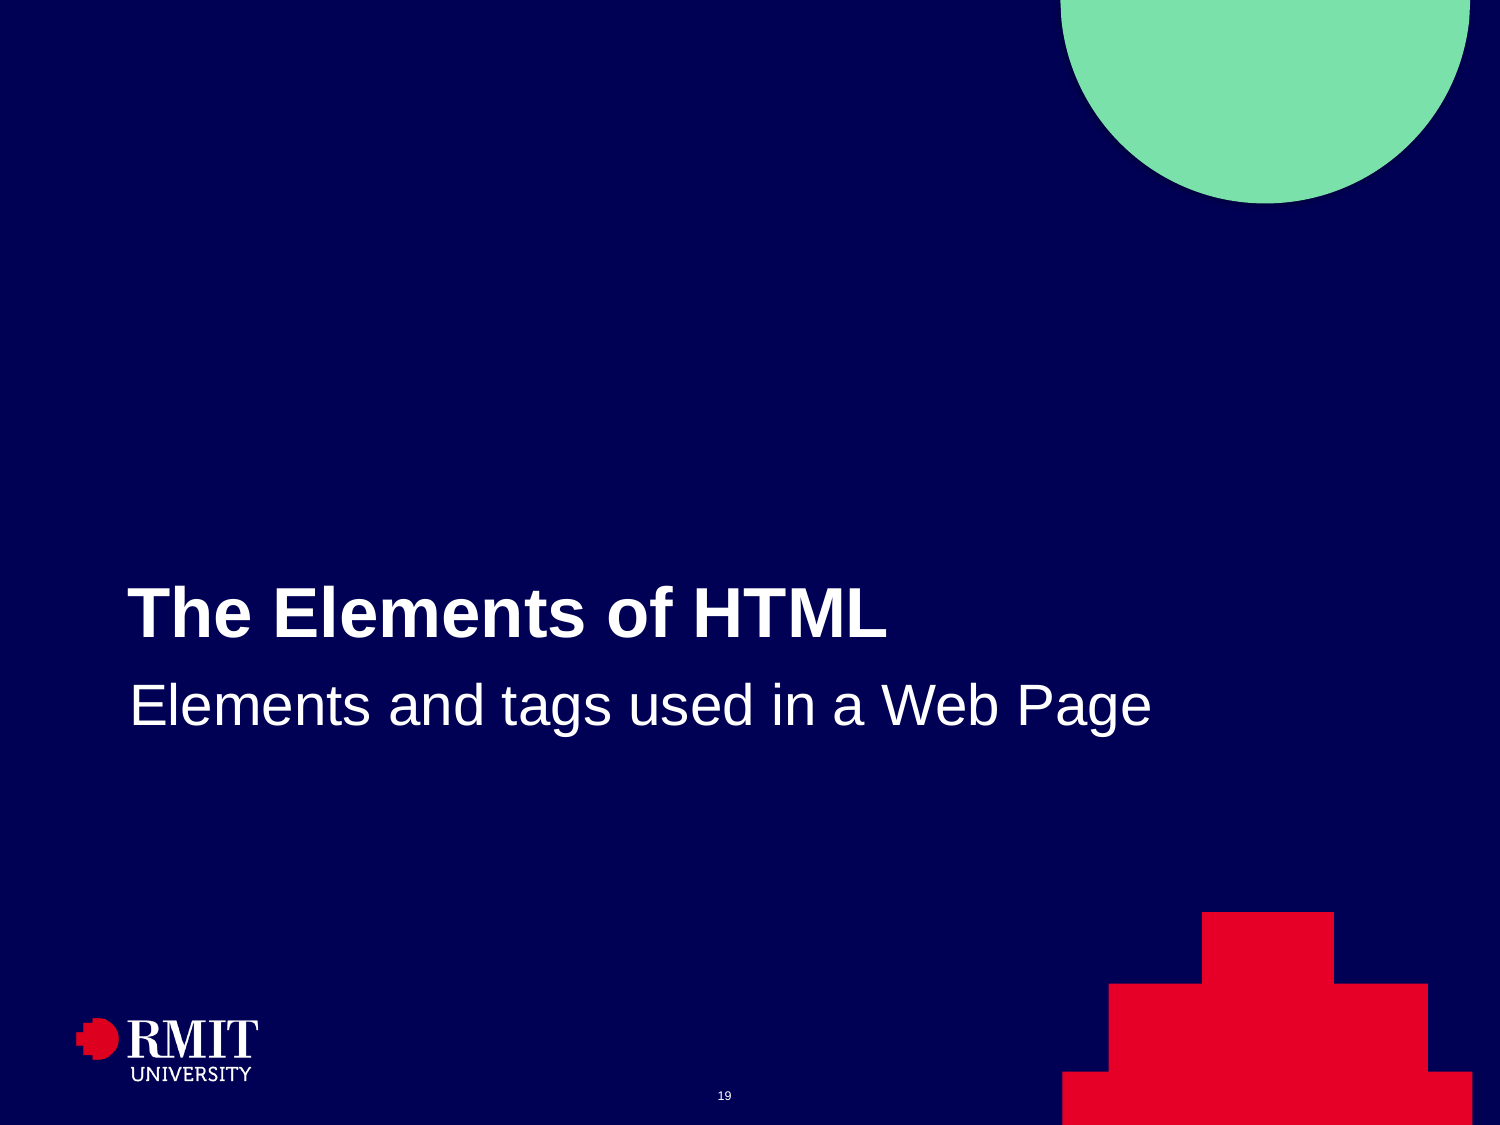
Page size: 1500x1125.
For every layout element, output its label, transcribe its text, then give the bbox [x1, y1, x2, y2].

subtitle Elements and tags used in a Web Page [114, 659, 1345, 913]
picture [57, 1001, 276, 1100]
title The Elements of HTML [112, 253, 1343, 660]
